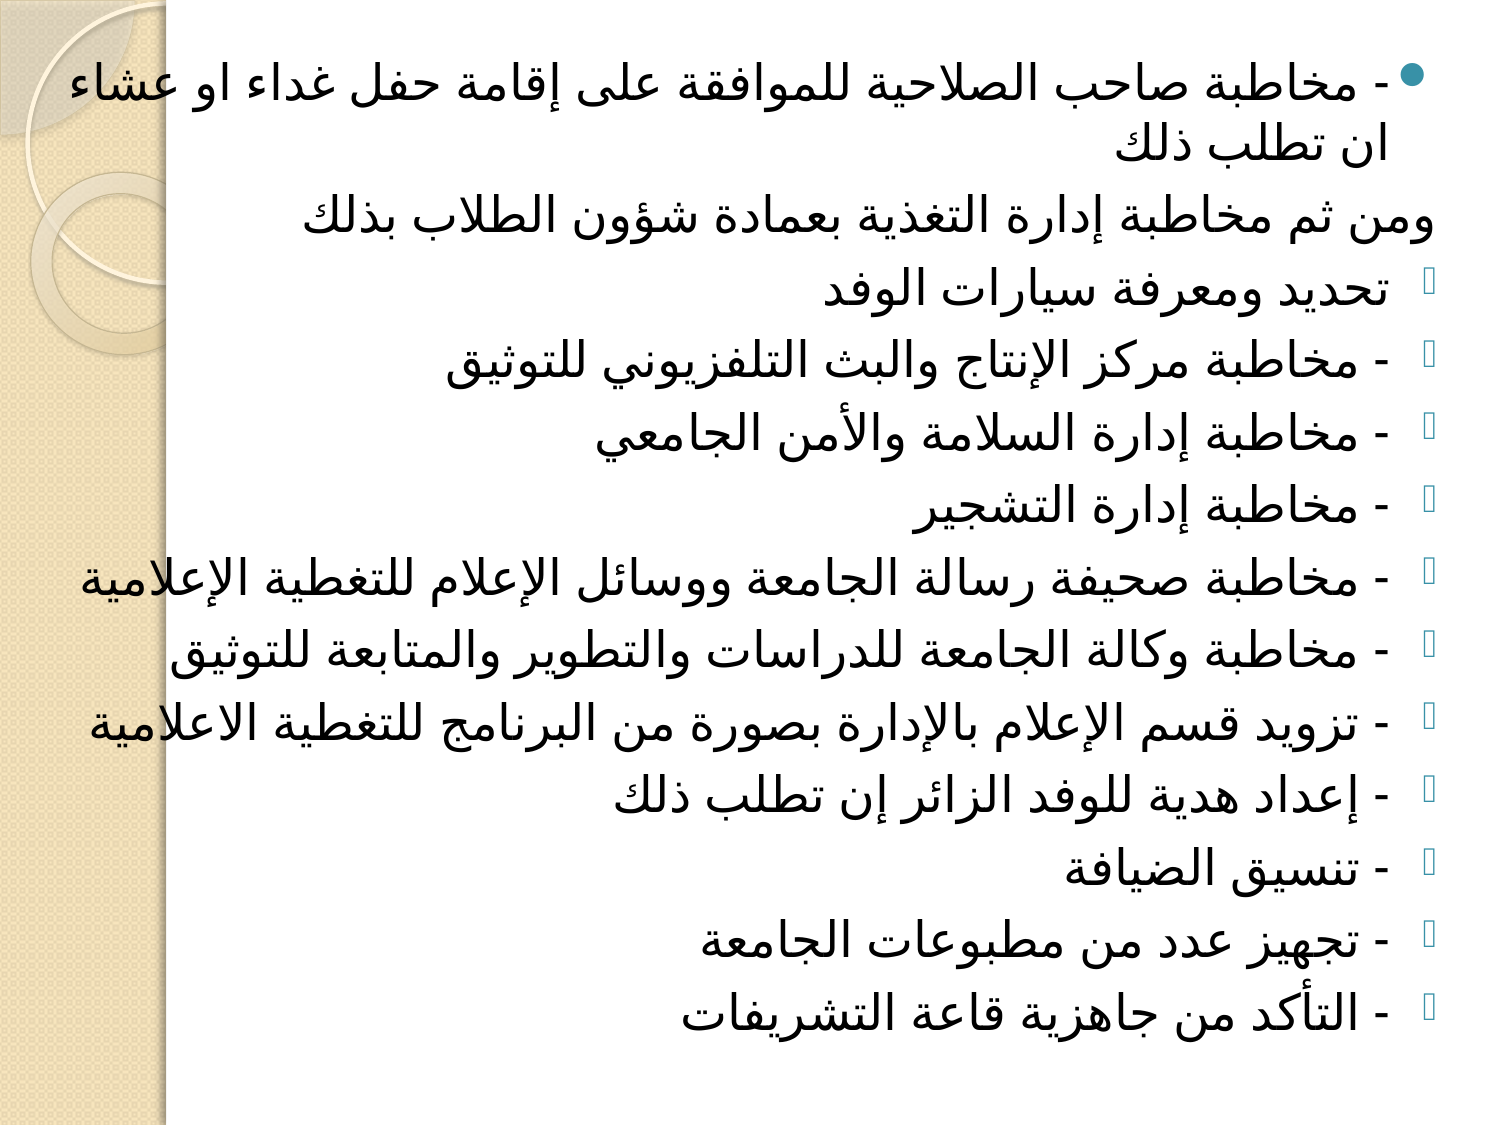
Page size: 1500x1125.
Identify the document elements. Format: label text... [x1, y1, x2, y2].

list - مخاطبة صاحب الصلاحية للموافقة على إقامة حفل غداء او عشاء ان تطلب ذلك ومن ثم مخاطبة إدارة التغذية بعمادة شؤون الطلاب بذلك تحديد ومعرفة سيارات الوفد - مخاطبة مركز الإنتاج والبث التلفزيوني للتوثيق - مخاطبة إدارة السلامة والأمن الجامعي - مخاطبة إدارة التشجير - مخاطبة صحيفة رسالة الجامعة ووسائل الإعلام للتغطية الإعلامية - مخاطبة وكالة الجامعة للدراسات والتطوير والمتابعة للتوثيق - تزويد قسم الإعلام بالإدارة بصورة من البرنامج للتغطية الاعلامية - إعداد هدية للوفد الزائر إن تطلب ذلك - تنسيق الضيافة - تجهيز عدد من مطبوعات الجامعة - التأكد من جاهزية قاعة التشريفات [41, 42, 1466, 1083]
